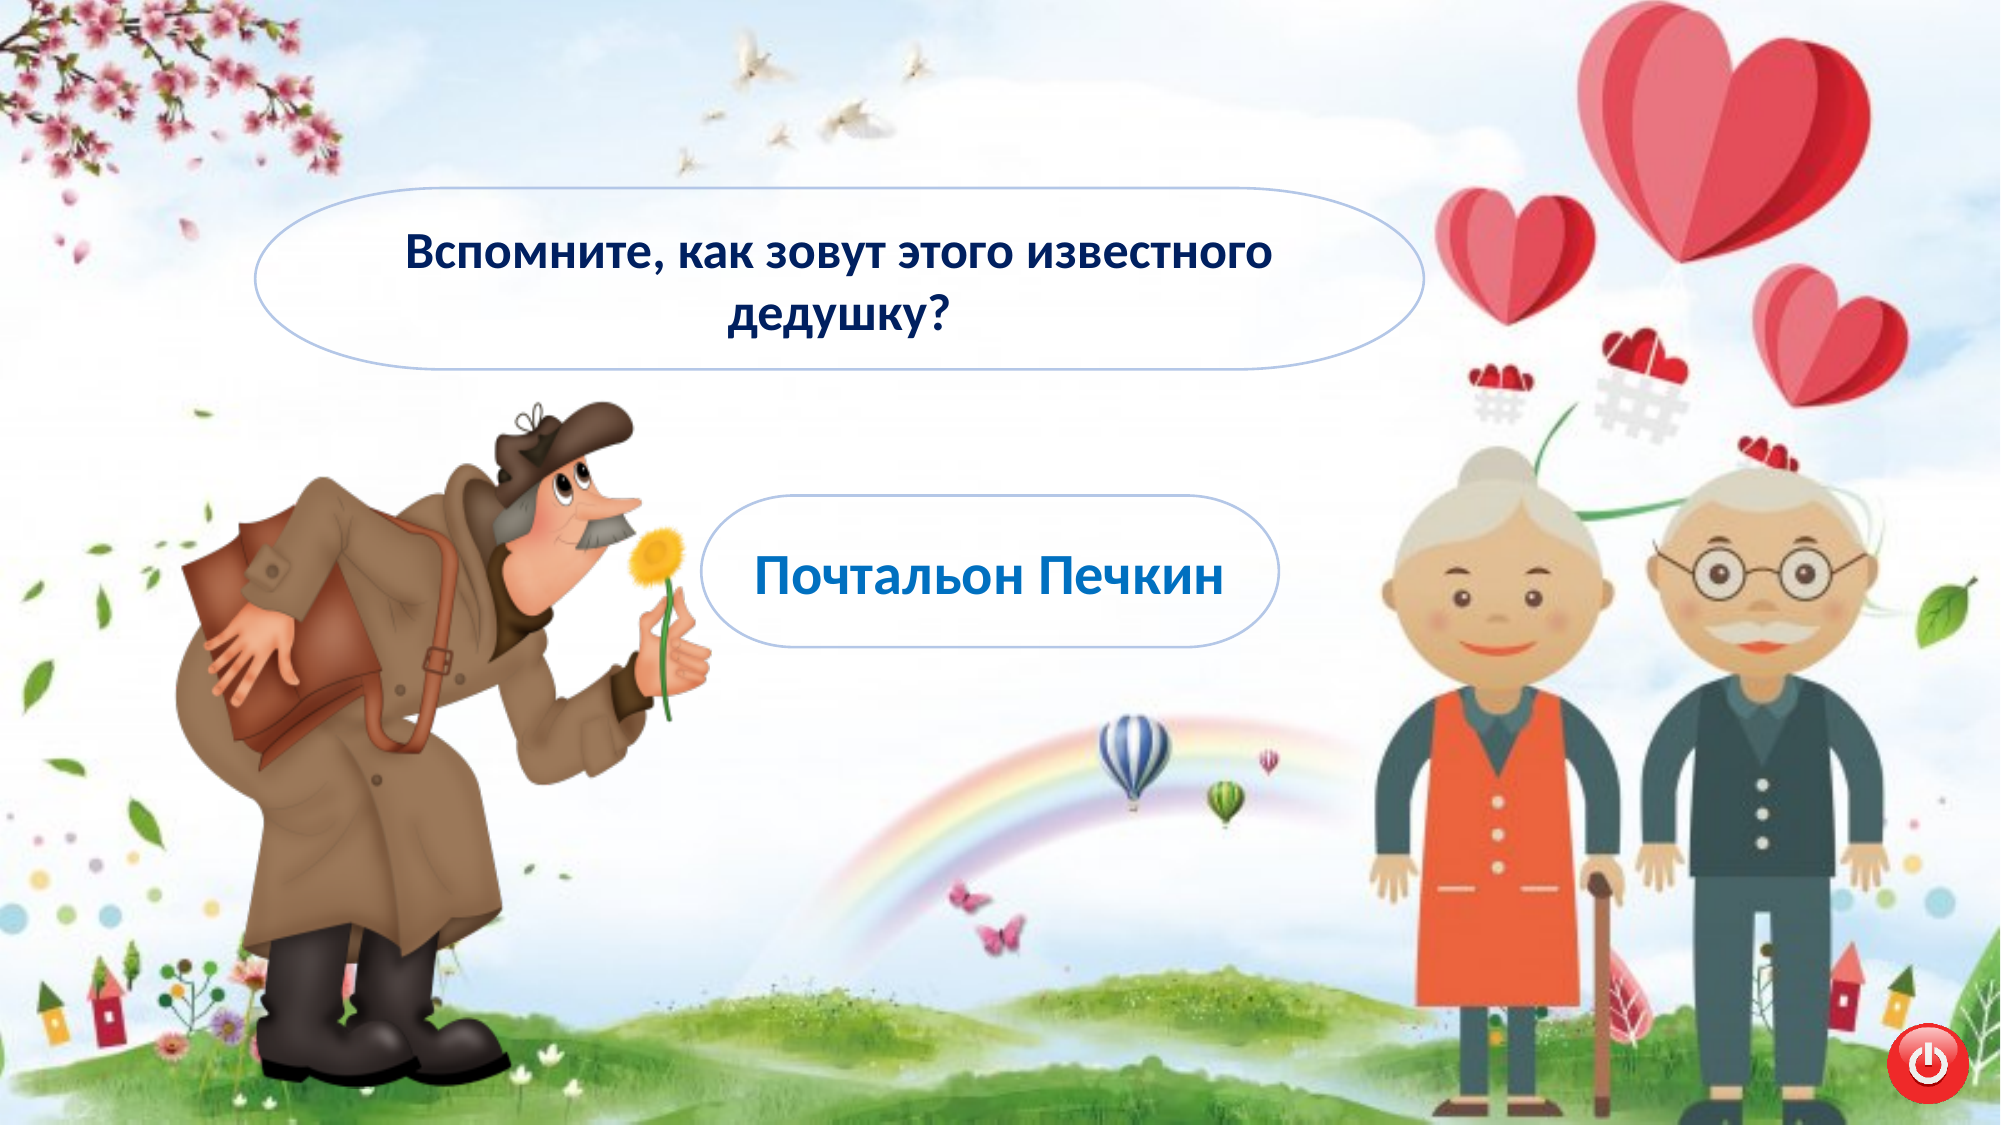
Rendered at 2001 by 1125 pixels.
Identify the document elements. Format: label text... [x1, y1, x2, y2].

text_box Почтальон Печкин [721, 494, 1280, 649]
text_box Вспомните, как зовут этого известного дедушку? [254, 186, 1425, 371]
picture [0, 0, 2001, 1125]
